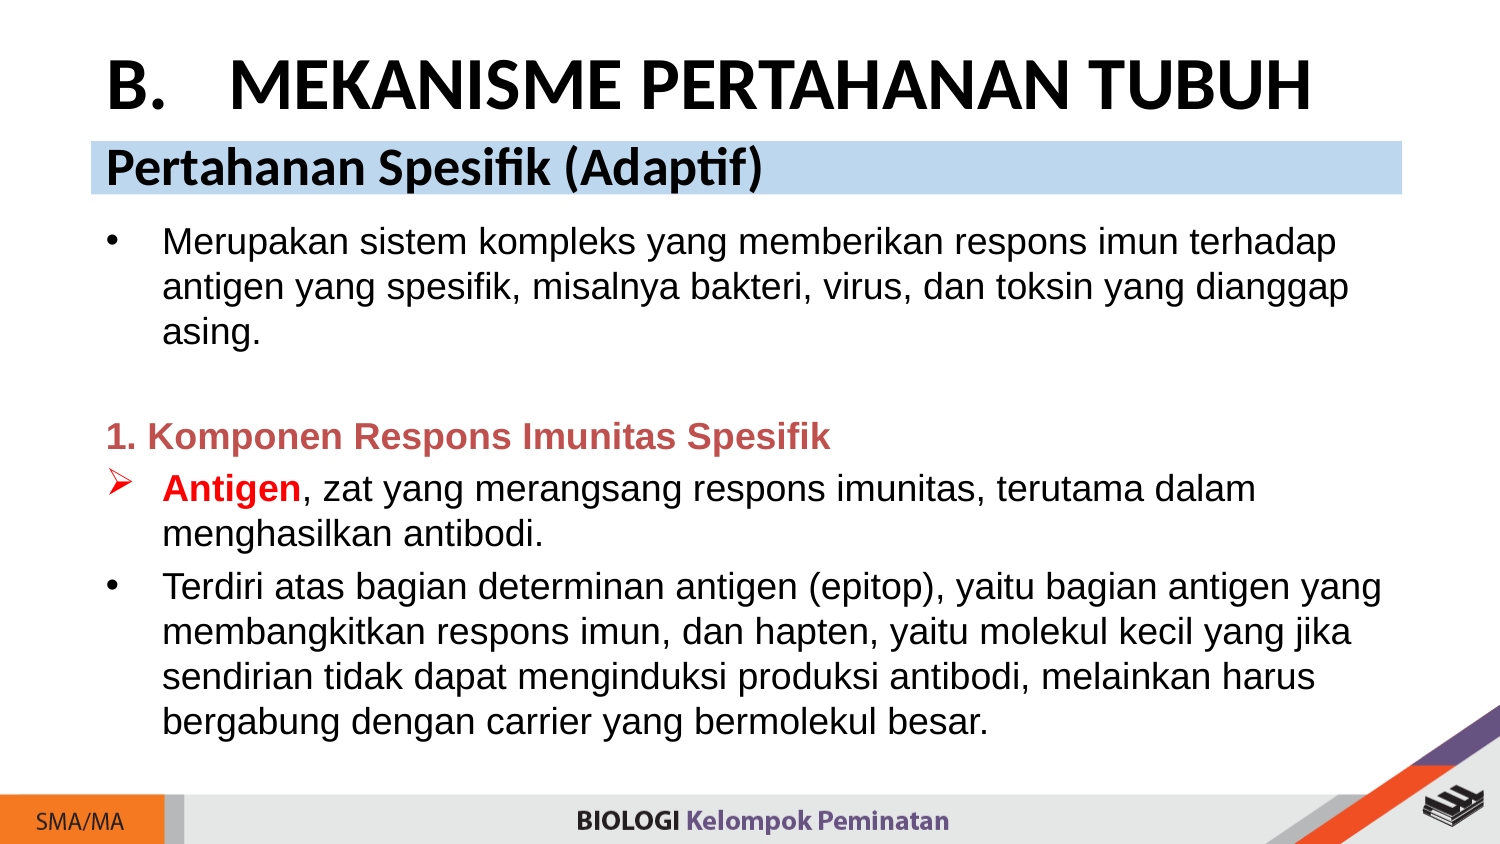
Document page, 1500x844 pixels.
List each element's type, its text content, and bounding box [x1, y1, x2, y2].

picture [0, 705, 1500, 844]
text_box Pertahanan Spesifik (Adaptif) [91, 141, 1403, 195]
text_box MEKANISME PERTAHANAN TUBUH [91, 46, 1403, 125]
text_box Merupakan sistem kompleks yang memberikan respons imun terhadap antigen yang spesifik, misalnya bakteri, virus, dan toksin yang dianggap asing. 1. Komponen Respons Imunitas Spesifik Antigen, zat yang merangsang respons imunitas, terutama dalam menghasilkan antibodi. Terdiri atas bagian determinan antigen (epitop), yaitu bagian antigen yang membangkitkan respons imun, dan hapten, yaitu molekul kecil yang jika sendirian tidak dapat menginduksi produksi antibodi, melainkan harus bergabung dengan carrier yang bermolekul besar. [91, 209, 1403, 729]
